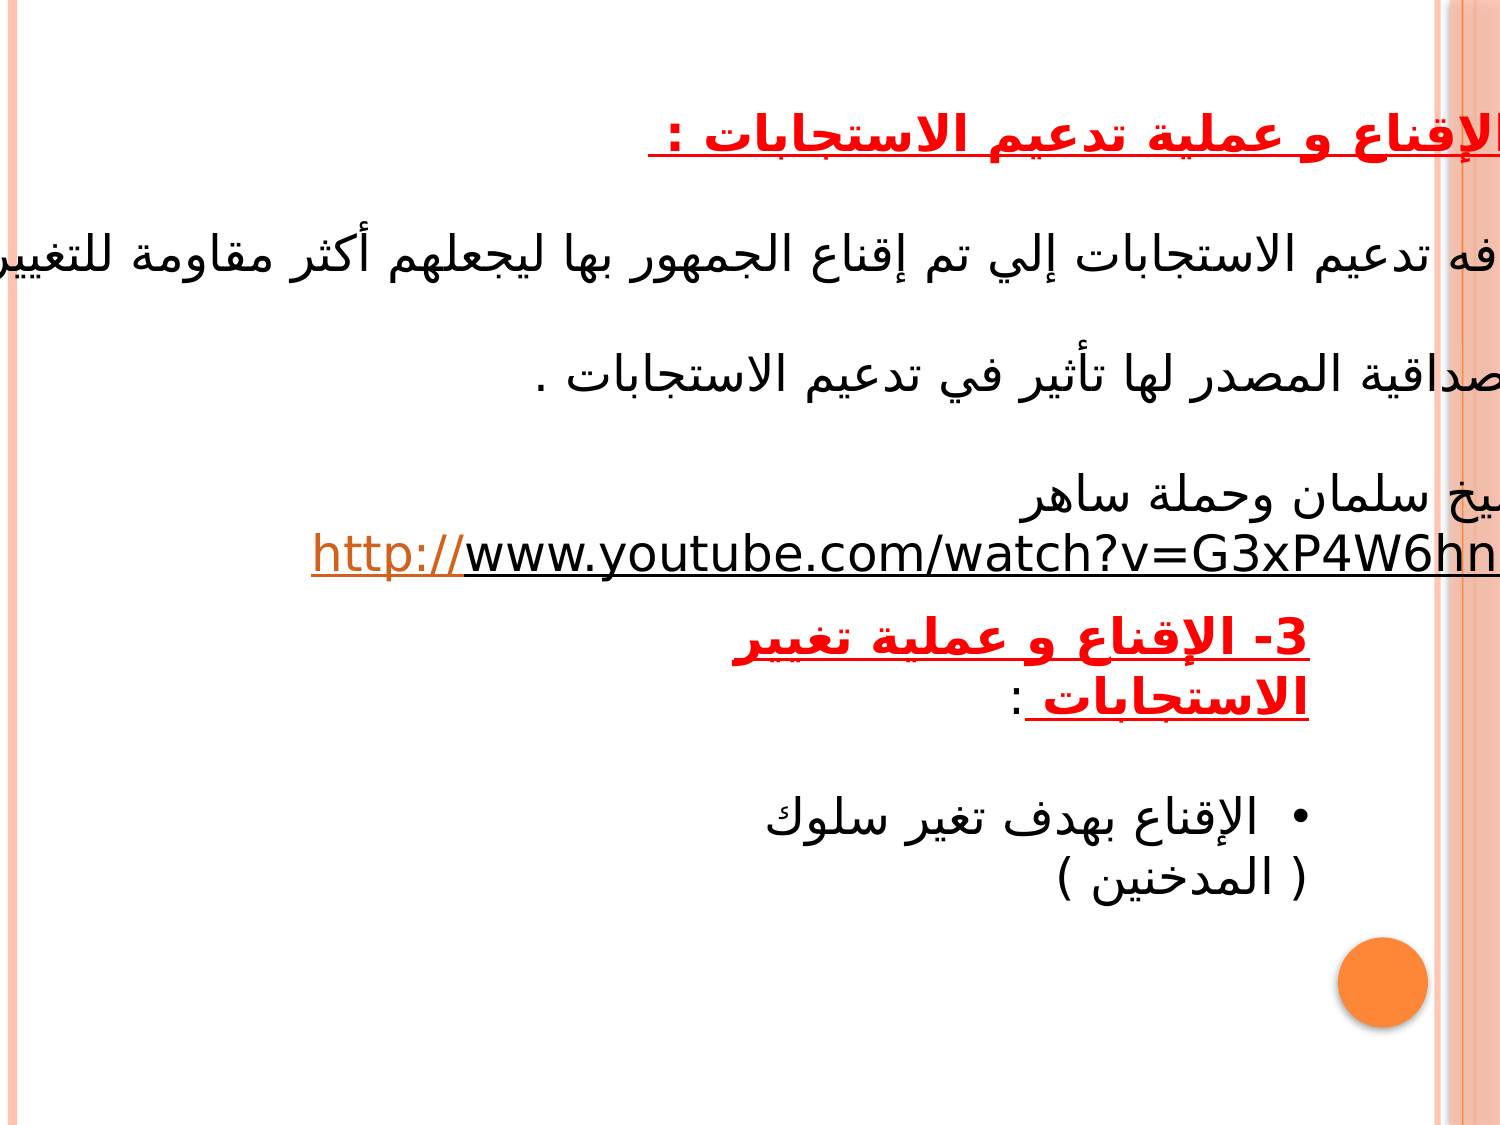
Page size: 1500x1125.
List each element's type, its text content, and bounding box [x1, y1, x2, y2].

text_box 3- الإقناع و عملية تغيير الاستجابات : الإقناع بهدف تغير سلوك ( المدخنين ) [574, 597, 1325, 913]
text_box 2- الإقناع و عملية تدعيم الاستجابات : هدفه تدعيم الاستجابات إلي تم إقناع الجمهور بها ليجعلهم أكثر مقاومة للتغيير . مصداقية المصدر لها تأثير في تدعيم الاستجابات . الشيخ سلمان وحملة ساهر http://www.youtube.com/watch?v=G3xP4W6hnMs [0, 93, 1500, 709]
